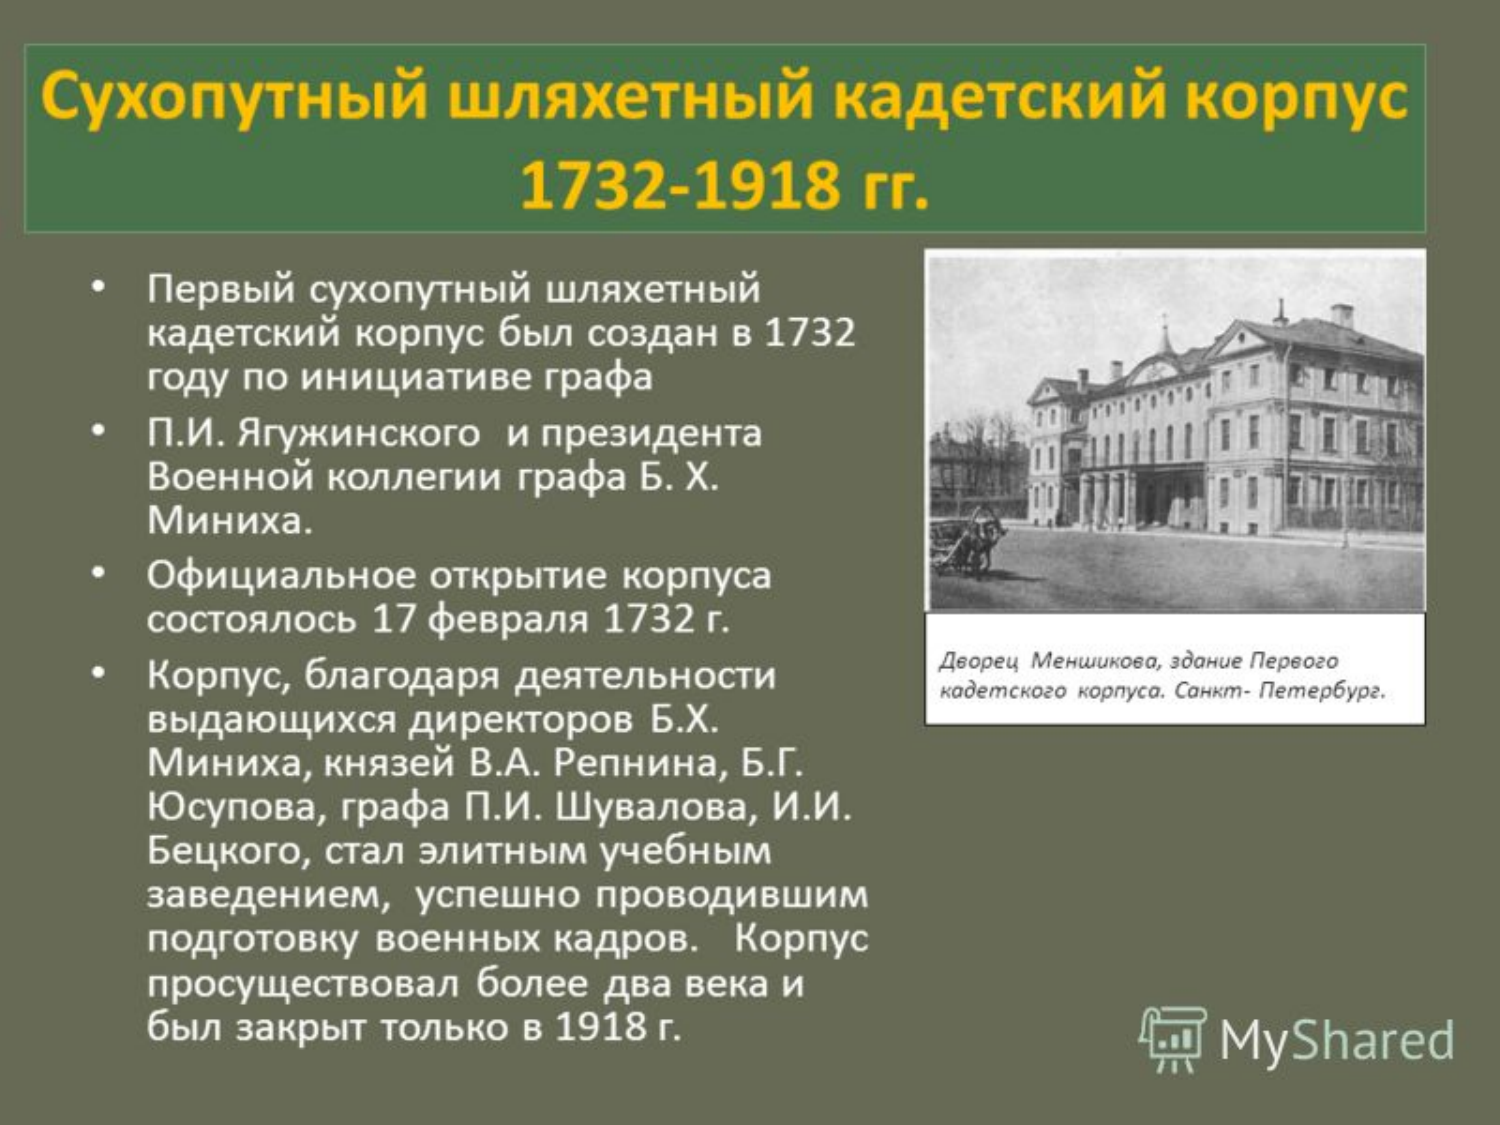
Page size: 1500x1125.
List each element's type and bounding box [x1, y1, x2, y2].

list [0, 0, 1500, 1125]
